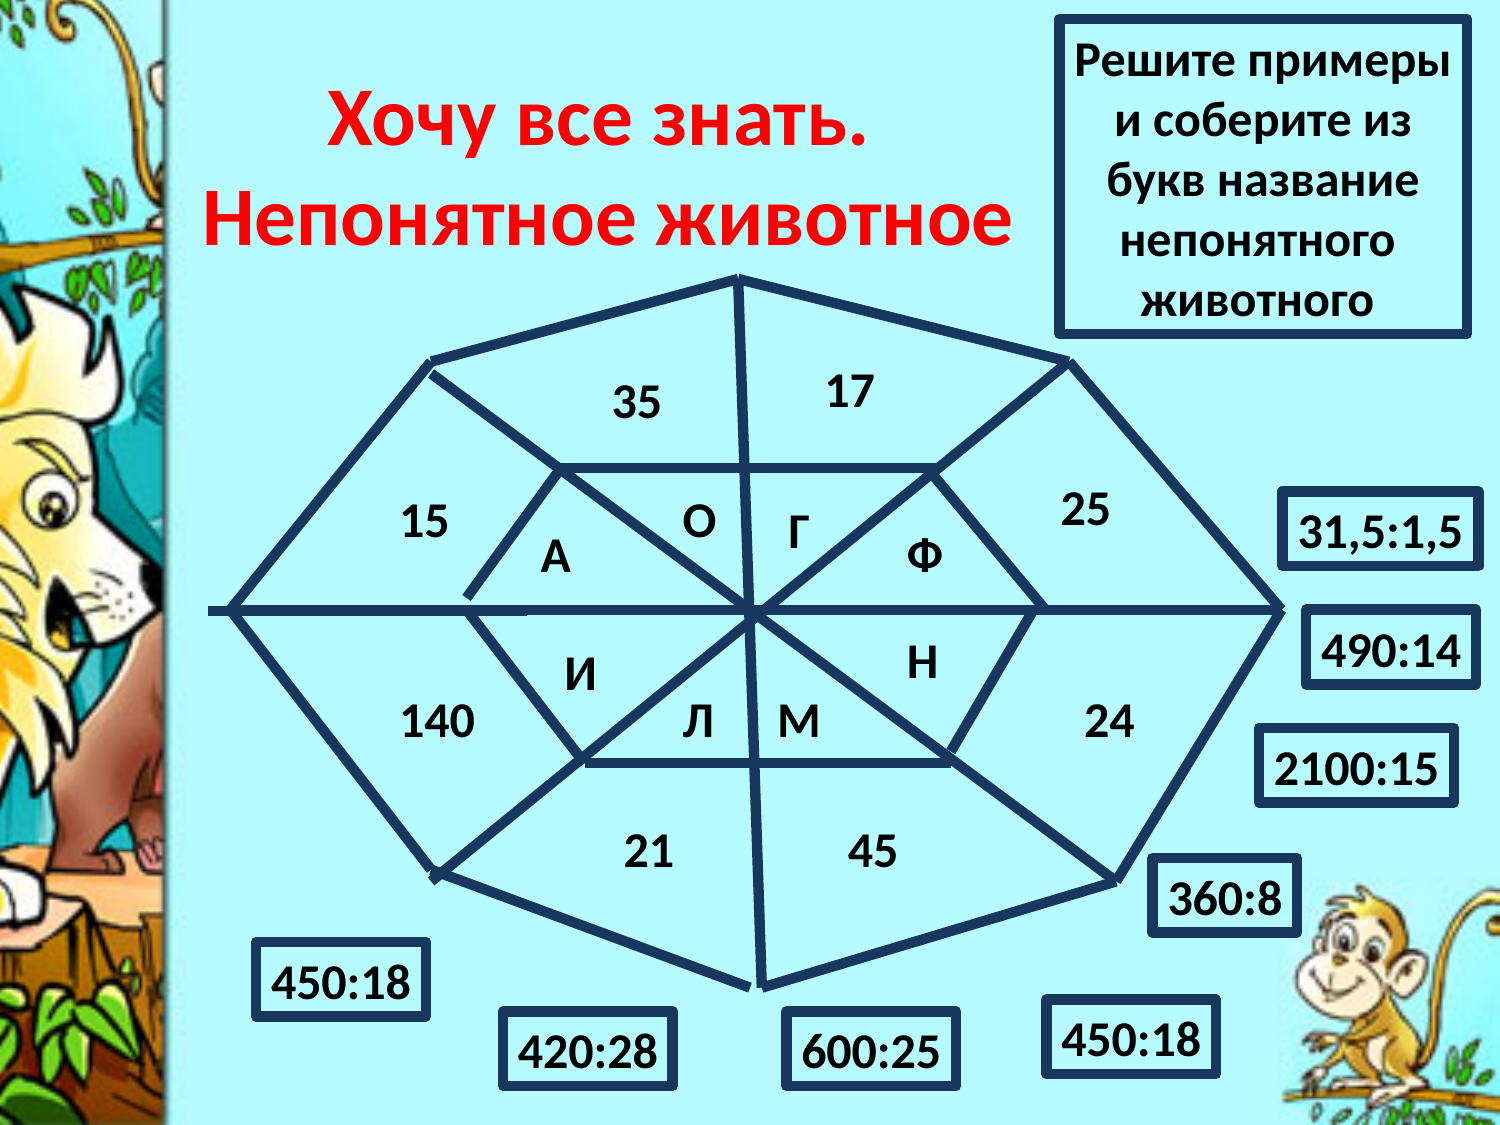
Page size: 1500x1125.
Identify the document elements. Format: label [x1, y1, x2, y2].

text_box [466, 467, 562, 599]
text_box [737, 278, 762, 988]
text_box [466, 609, 585, 764]
text_box [430, 361, 732, 762]
text_box [437, 620, 732, 867]
text_box [768, 361, 1070, 882]
text_box [926, 467, 1046, 610]
text_box [763, 278, 1070, 360]
text_box [430, 869, 732, 988]
text_box [1074, 373, 1117, 609]
text_box [950, 609, 1034, 752]
text_box [768, 889, 1117, 988]
text_box [229, 620, 432, 870]
text_box [229, 361, 429, 608]
text_box [1073, 619, 1117, 882]
text_box [1121, 616, 1282, 882]
text_box [1070, 361, 1282, 608]
text_box [430, 278, 735, 360]
picture [0, 0, 1500, 1125]
